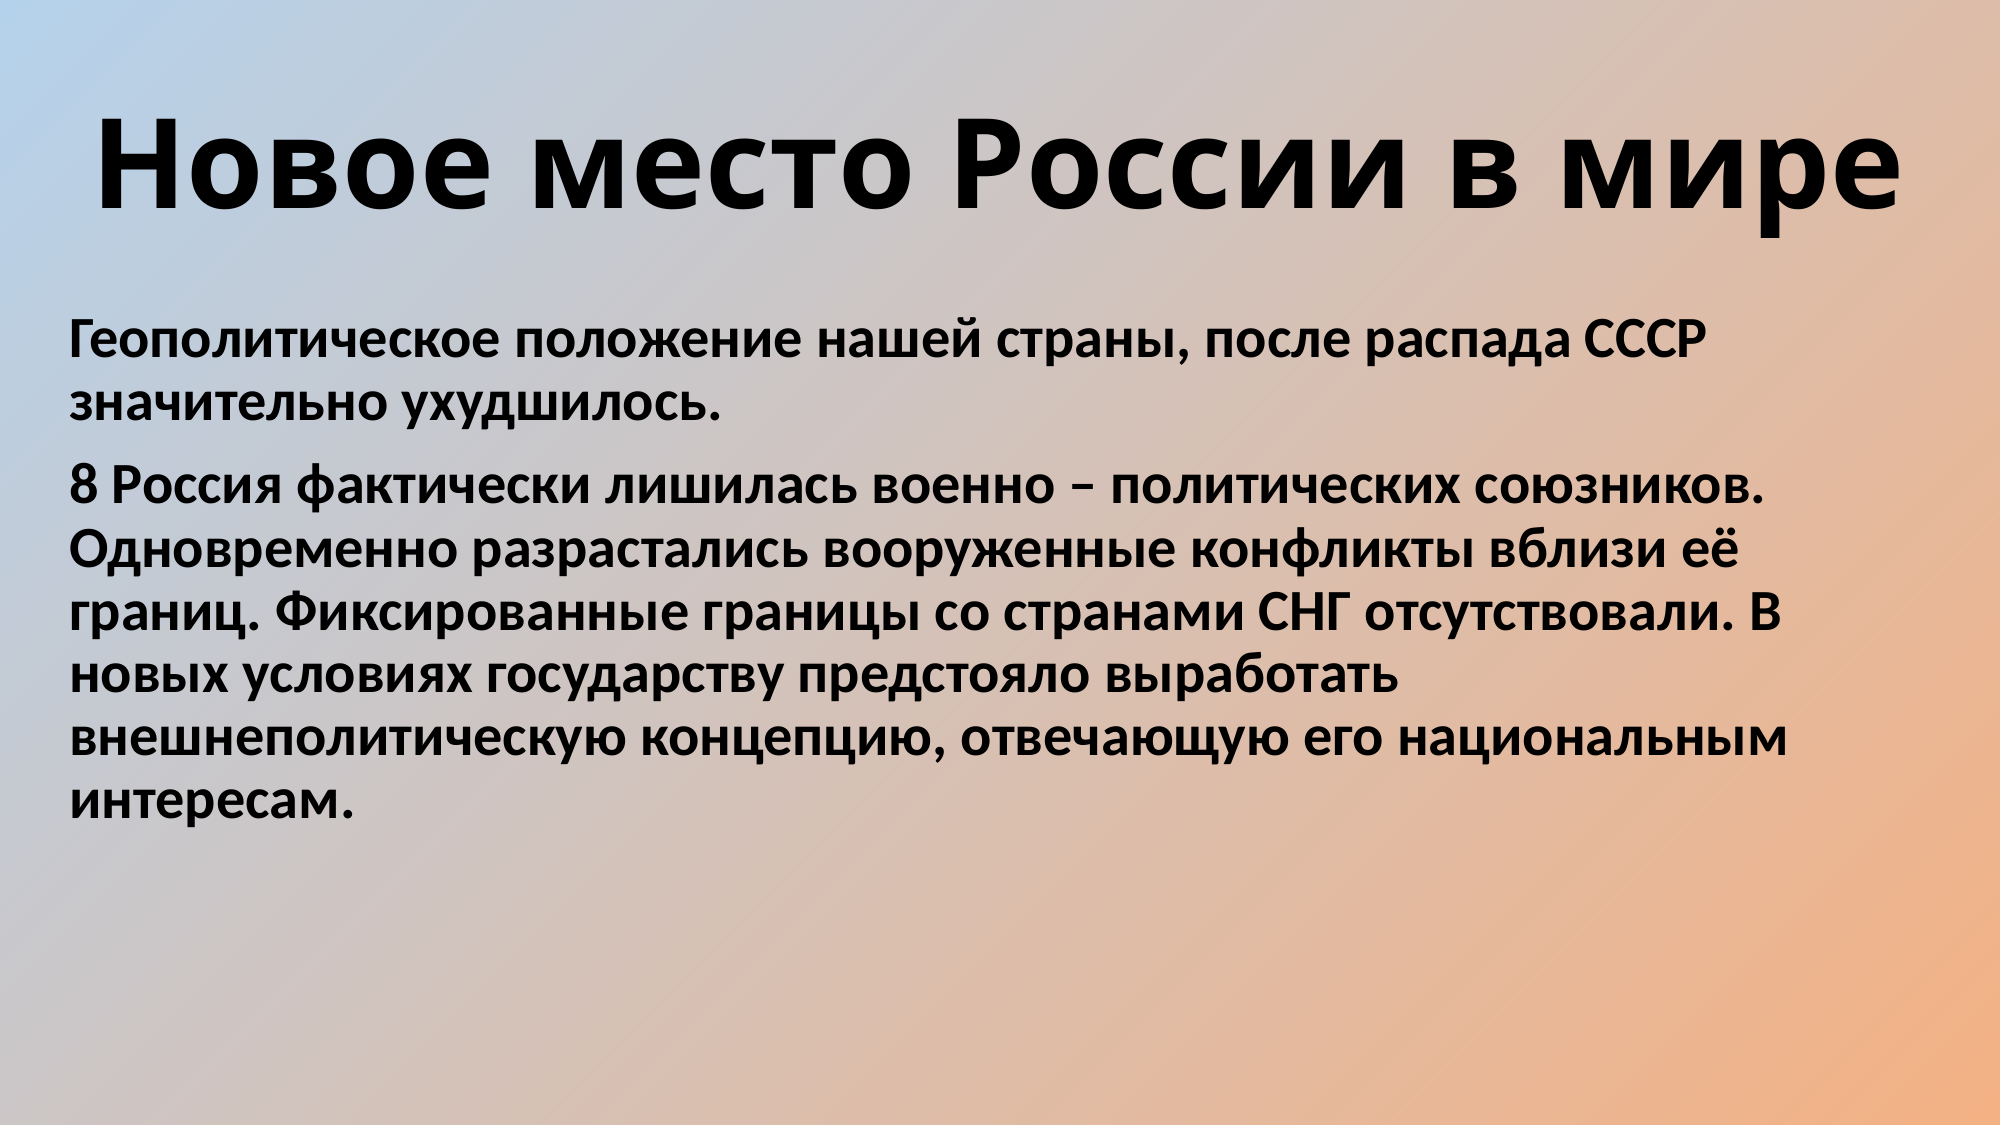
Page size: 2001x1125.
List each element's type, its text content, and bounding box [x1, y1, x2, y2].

list Геополитическое положение нашей страны, после распада СССР значительно ухудшилось. 8 Россия фактически лишилась военно – политических союзников. Одновременно разрастались вооруженные конфликты вблизи её границ. Фиксированные границы со странами СНГ отсутствовали. В новых условиях государству предстояло выработать внешнеполитическую концепцию, отвечающую его национальным интересам. [54, 299, 1863, 1083]
title Новое место России в мире [54, 59, 1943, 278]
